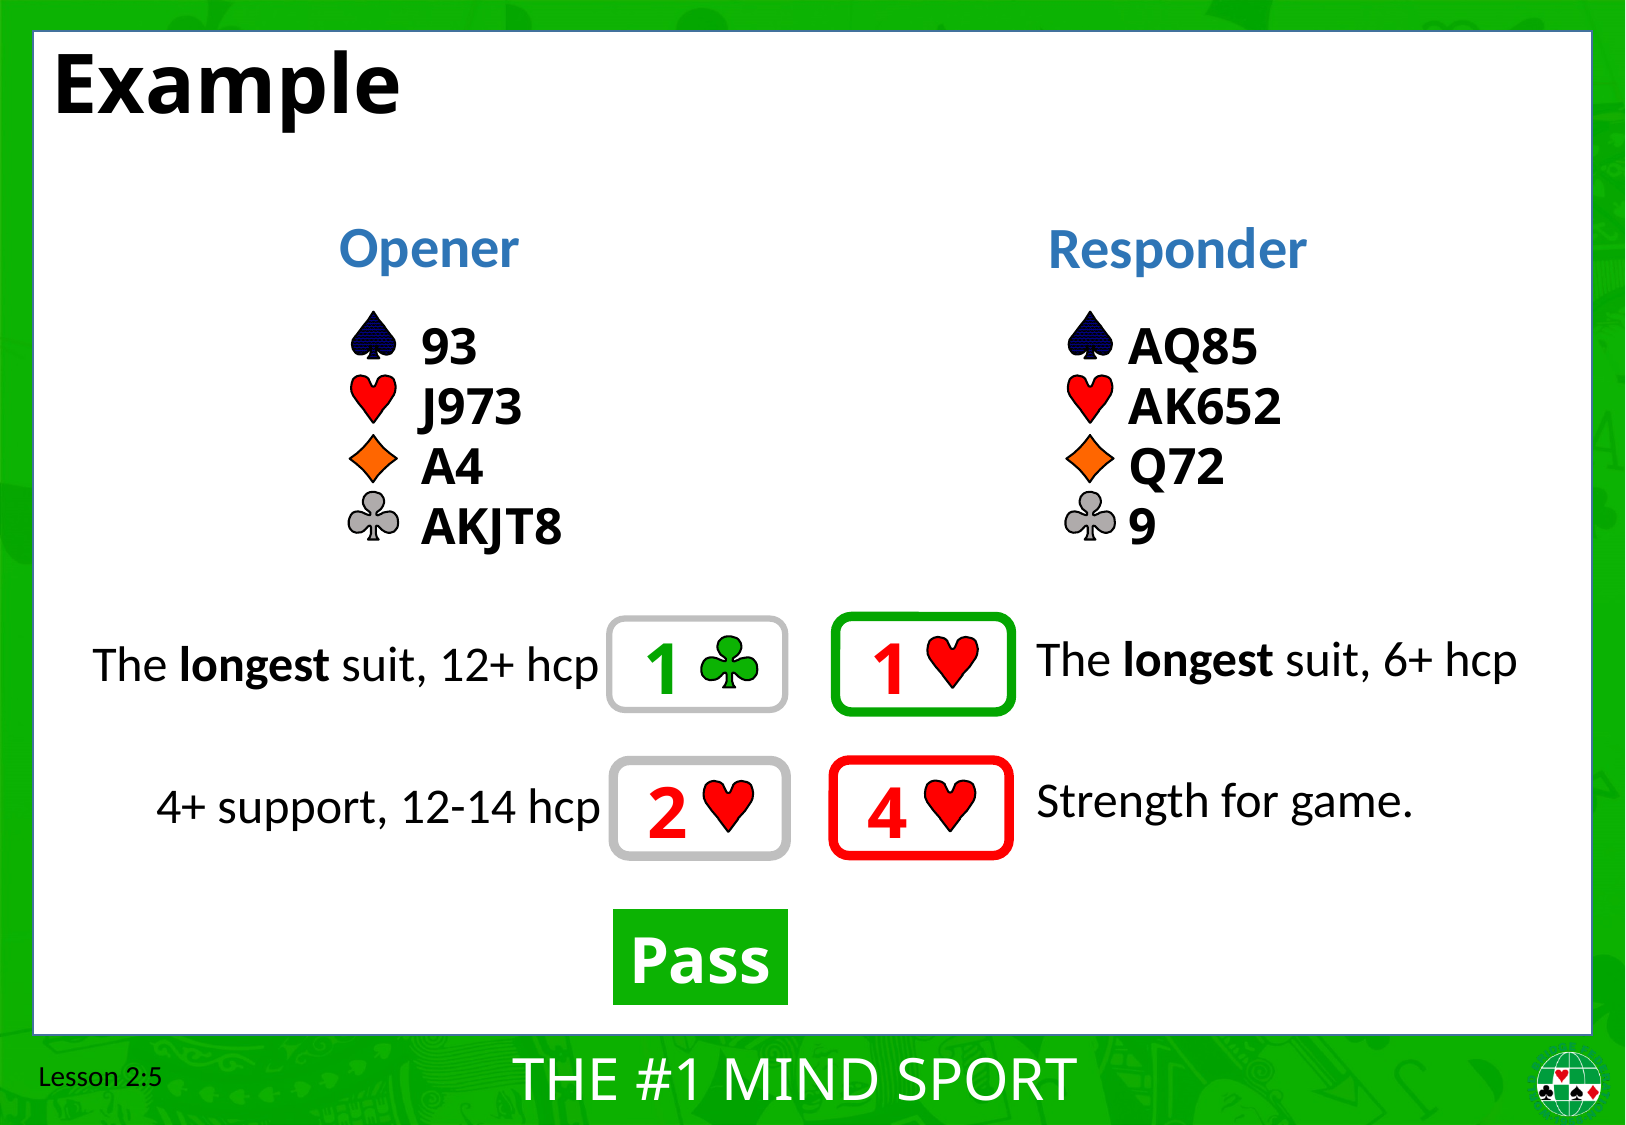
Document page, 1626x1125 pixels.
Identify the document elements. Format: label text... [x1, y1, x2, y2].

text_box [613, 760, 787, 857]
text_box 4+ support, 12-14 hcp [88, 776, 608, 841]
picture [0, 0, 1626, 1125]
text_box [348, 306, 591, 565]
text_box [609, 618, 786, 710]
title Example [36, 33, 1502, 139]
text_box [1065, 306, 1301, 565]
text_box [833, 760, 1010, 856]
text_box Pass [613, 909, 788, 1005]
text_box Opener [324, 201, 536, 287]
text_box Strength for game. [1021, 770, 1553, 835]
text_box The longest suit, 6+ hcp [1021, 629, 1586, 695]
text_box The longest suit, 12+ hcp [32, 633, 609, 699]
text_box Responder [1033, 202, 1324, 288]
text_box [835, 616, 1012, 713]
